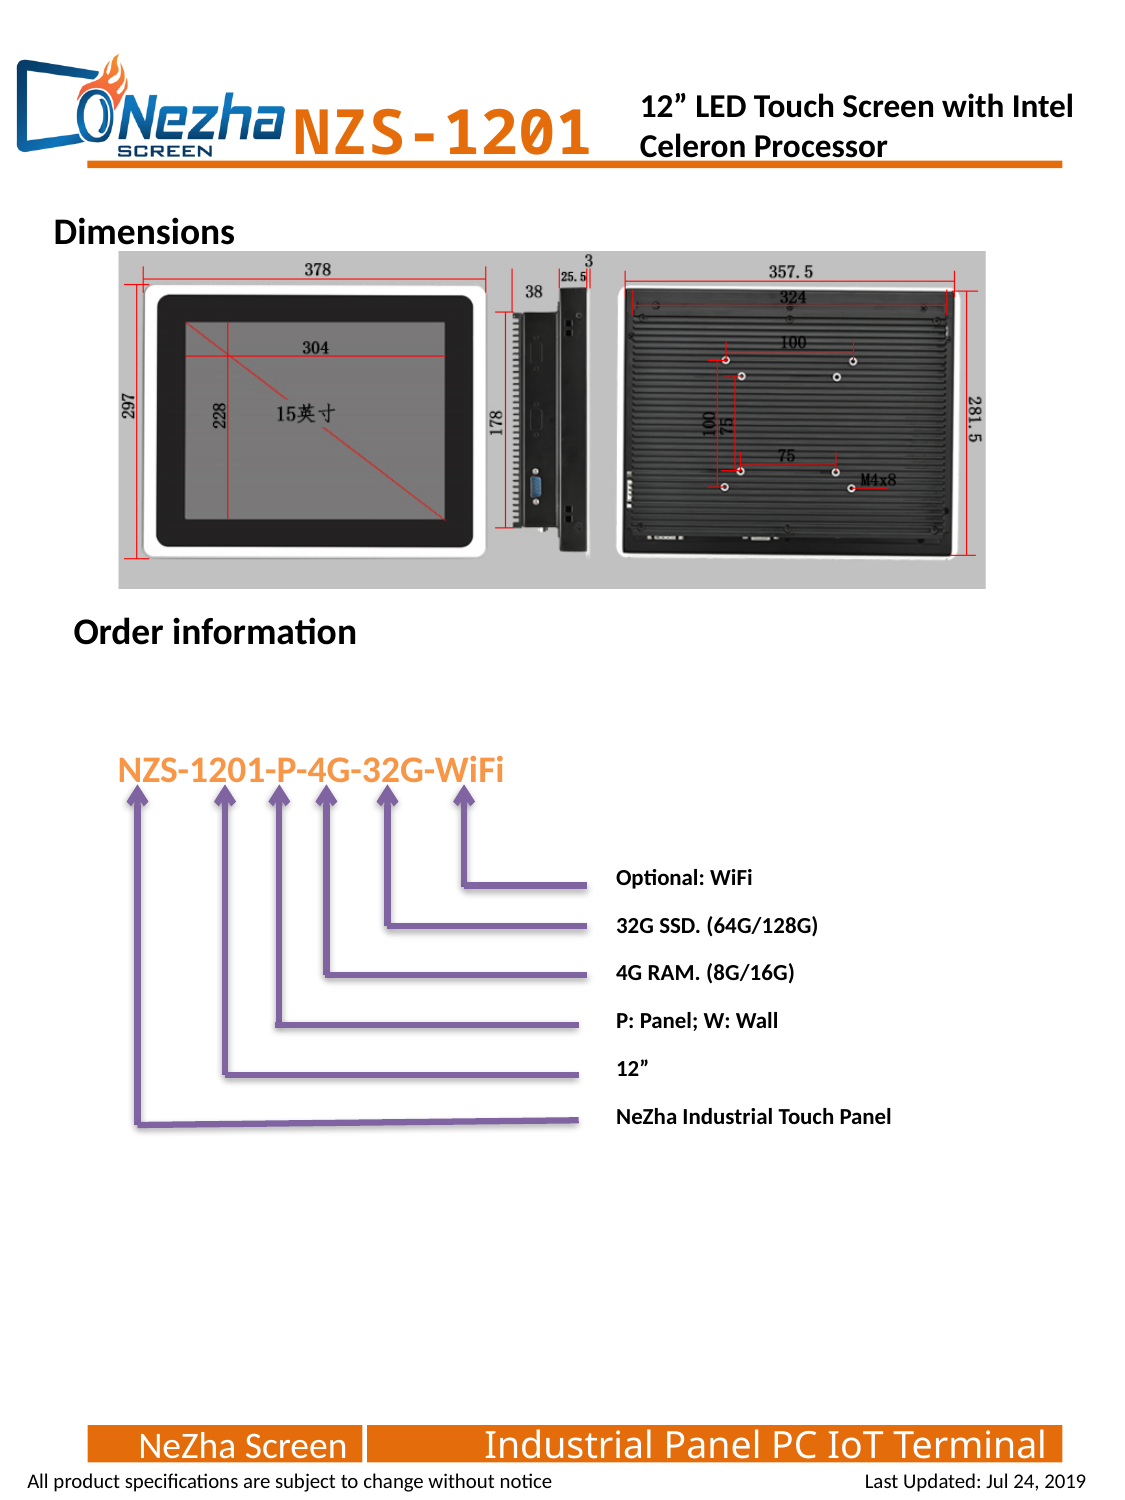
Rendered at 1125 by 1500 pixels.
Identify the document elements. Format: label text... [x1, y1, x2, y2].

text_box NeZha Industrial Touch Panel [599, 1092, 922, 1143]
text_box 4G RAM. (8G/16G) [599, 948, 866, 996]
text_box NZS-1201-P-4G-32G-WiFi [101, 735, 552, 786]
text_box Order information [57, 598, 426, 649]
text_box 32G SSD. (64G/128G) [599, 901, 866, 948]
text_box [137, 1120, 579, 1126]
text_box NZS-1201 [278, 100, 650, 159]
text_box P: Panel; W: Wall [599, 996, 866, 1044]
text_box Optional: WiFi [599, 853, 866, 901]
picture [112, 251, 988, 589]
picture [3, 17, 288, 185]
text_box 12” LED Touch Screen with Intel Celeron Processor [624, 95, 1100, 154]
text_box Dimensions [37, 198, 291, 249]
text_box 12” [599, 1044, 866, 1092]
